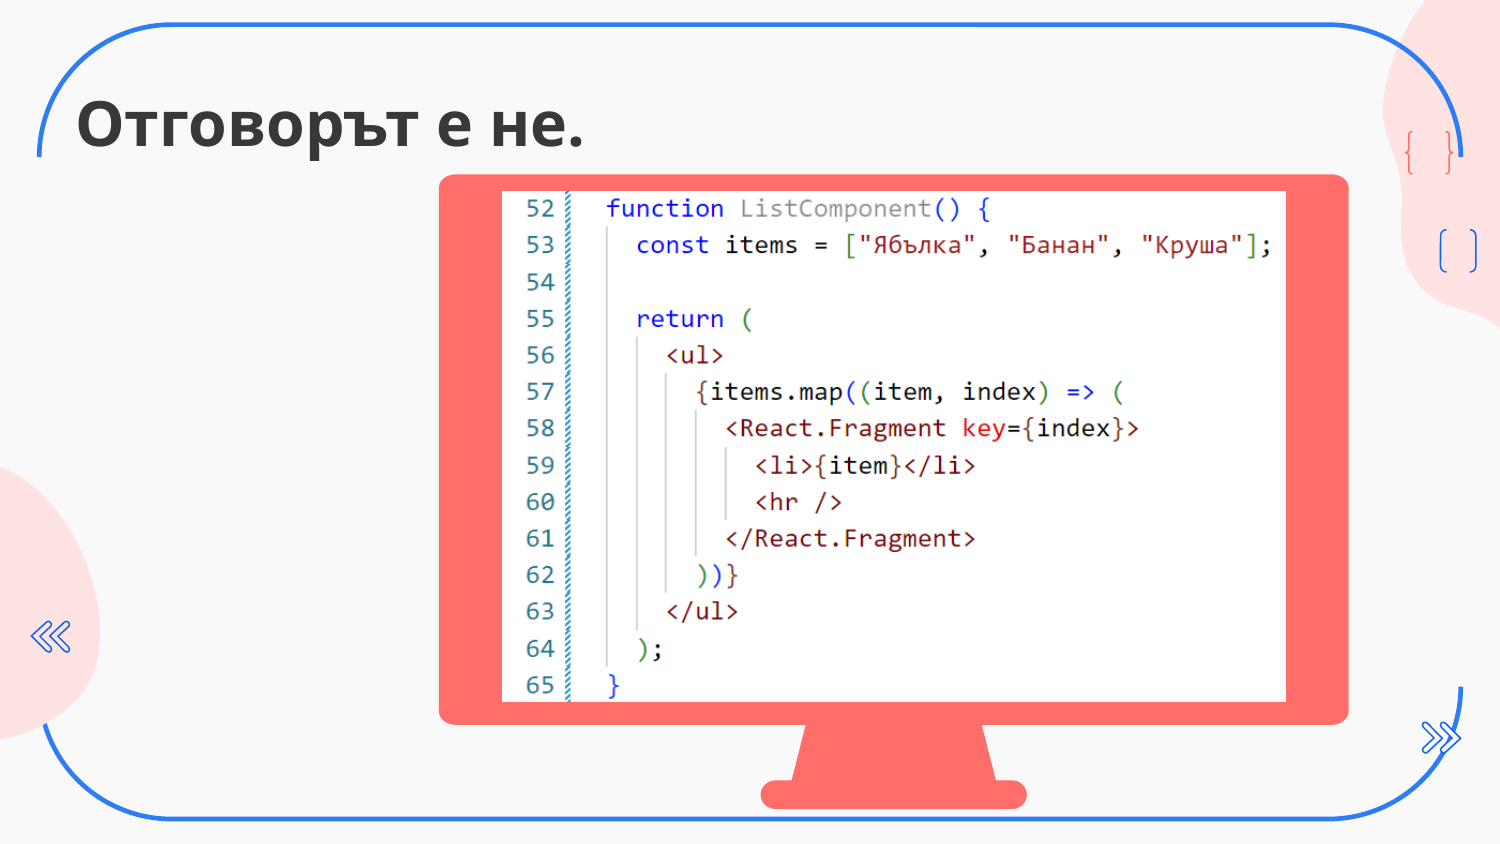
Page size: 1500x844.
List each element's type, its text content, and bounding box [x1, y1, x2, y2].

picture [501, 191, 1286, 703]
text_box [438, 174, 1349, 810]
title Отговорът е не. [60, 0, 651, 175]
